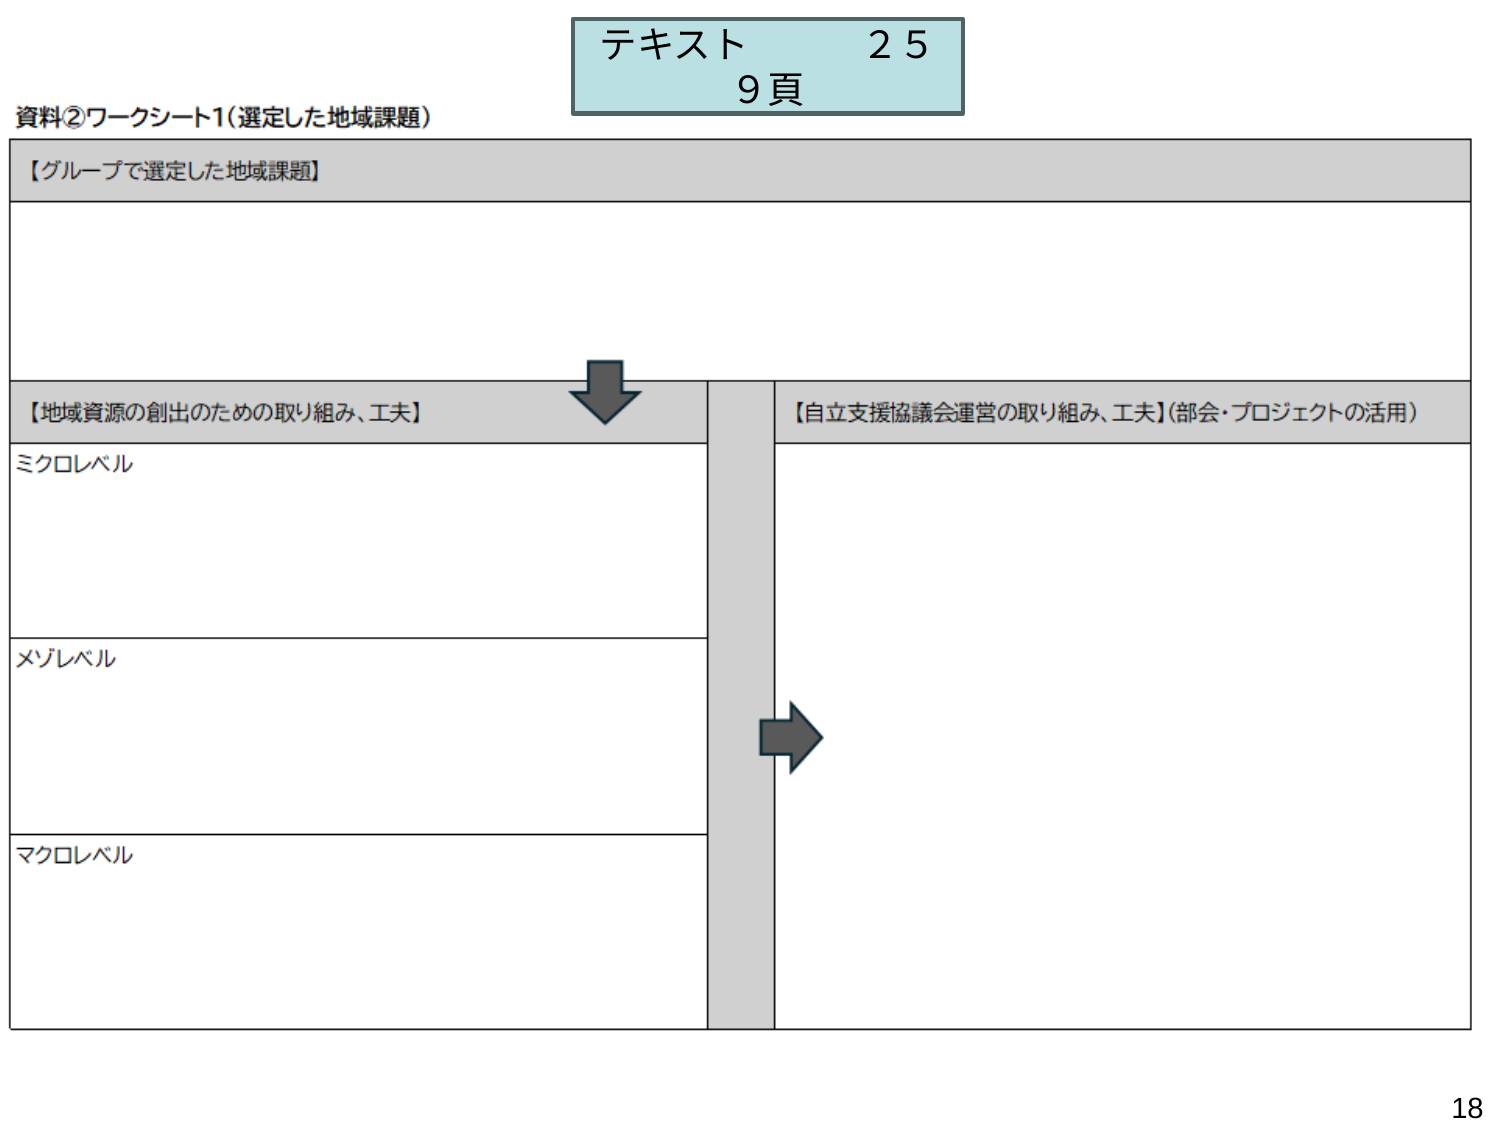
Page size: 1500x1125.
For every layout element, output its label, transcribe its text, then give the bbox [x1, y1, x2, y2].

slide_number 18 [1148, 1081, 1499, 1125]
text_box テキスト ２５９頁 [571, 17, 965, 77]
picture [0, 78, 1500, 1047]
